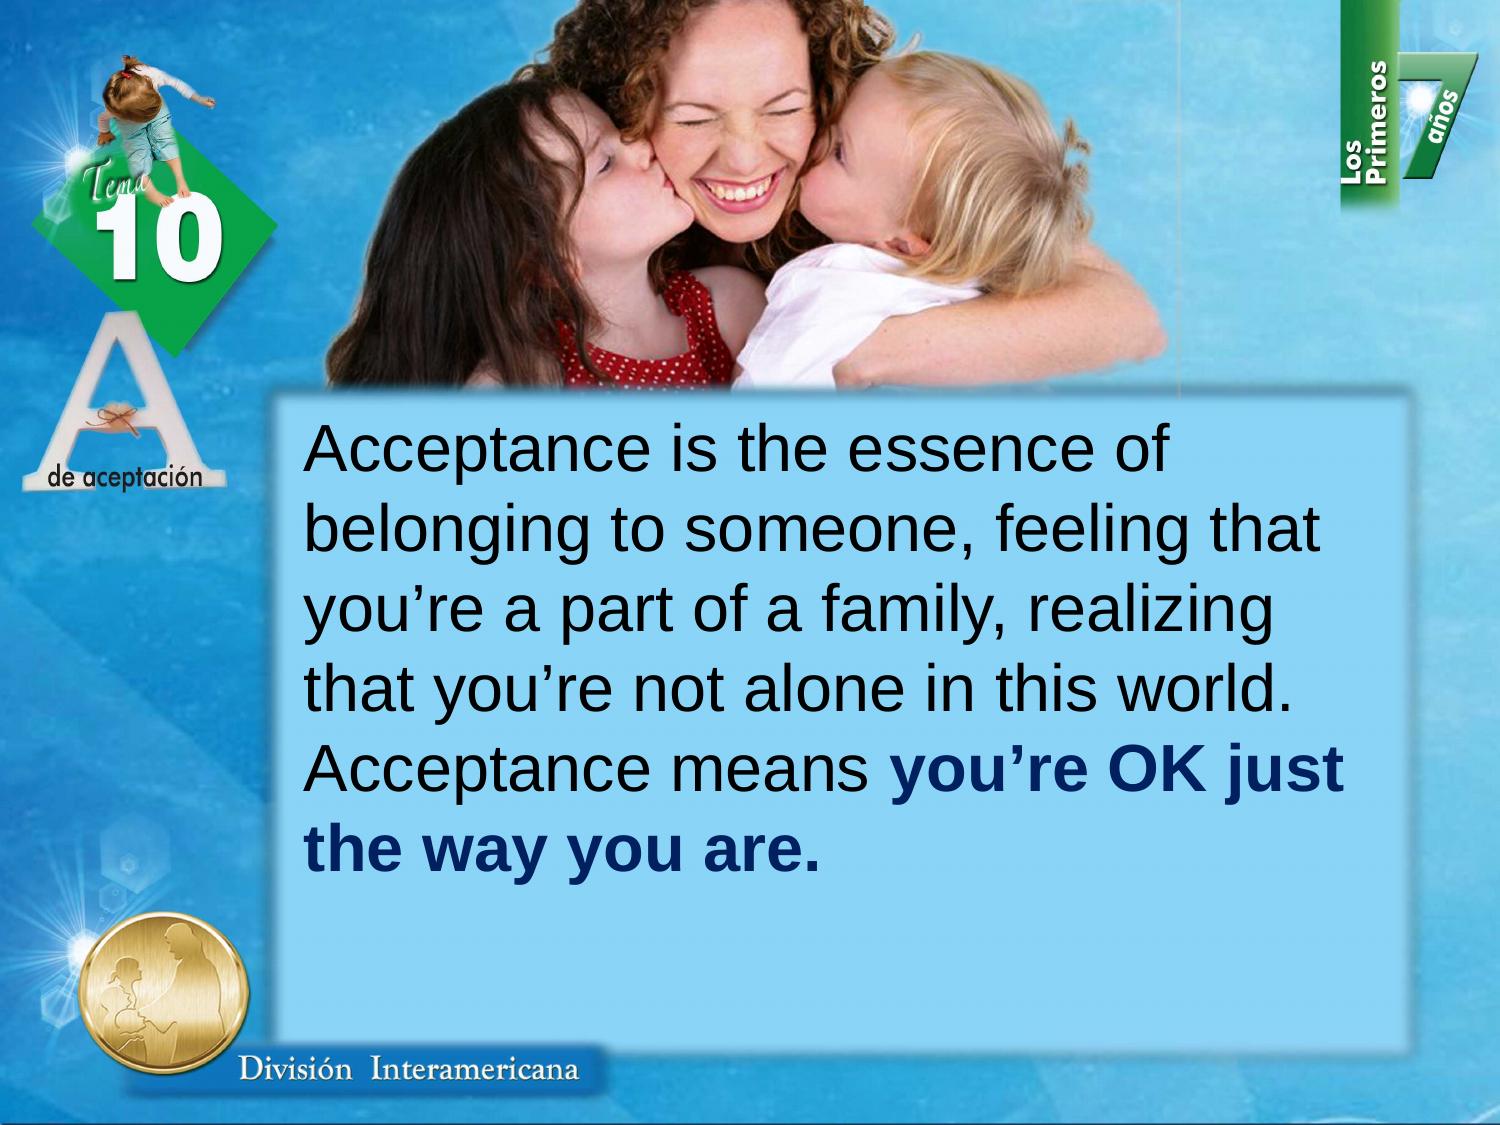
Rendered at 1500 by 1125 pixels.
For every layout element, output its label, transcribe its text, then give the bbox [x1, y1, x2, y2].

text_box Acceptance is the essence of belonging to someone, feeling that you’re a part of a family, realizing that you’re not alone in this world. Acceptance means you’re OK just the way you are. [289, 397, 1388, 892]
picture [0, 0, 1500, 1125]
